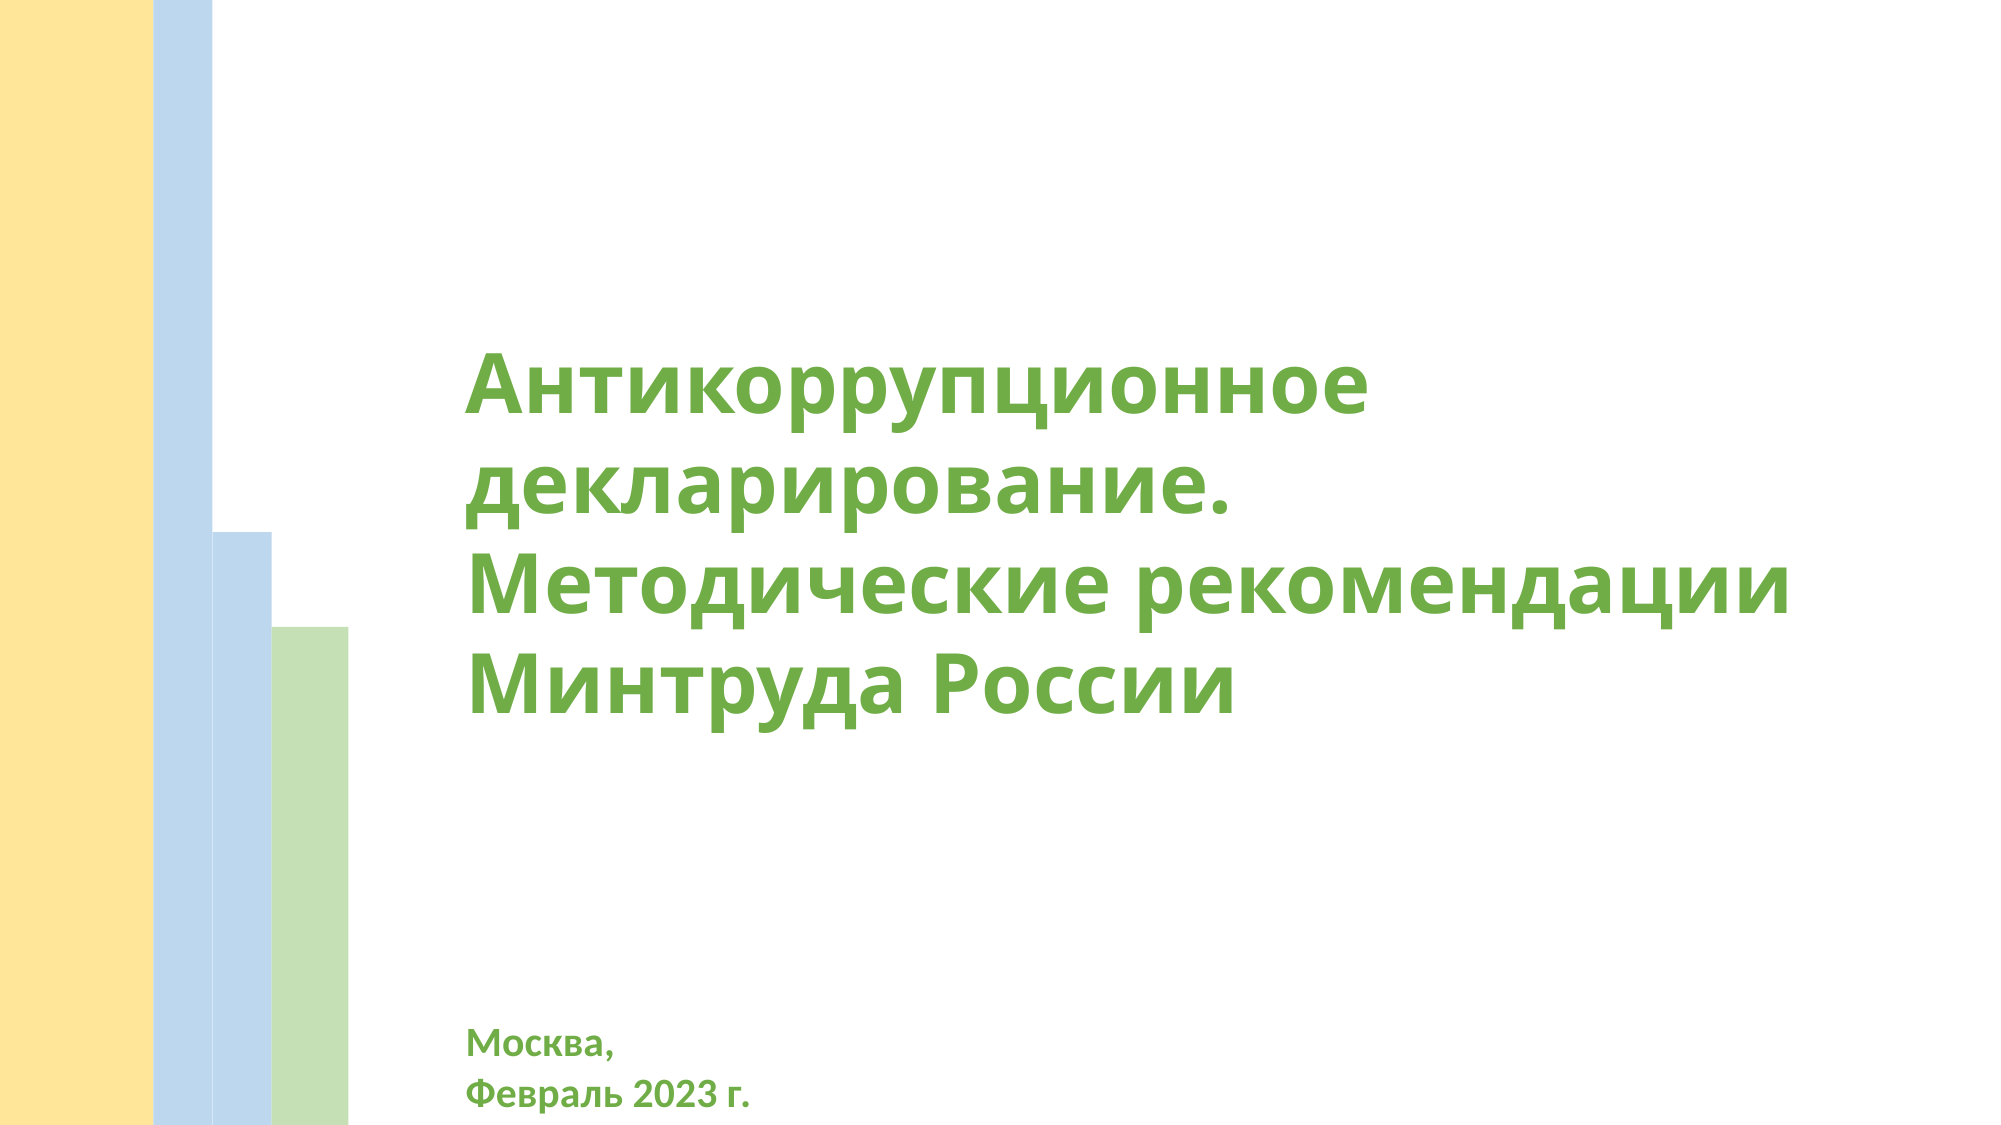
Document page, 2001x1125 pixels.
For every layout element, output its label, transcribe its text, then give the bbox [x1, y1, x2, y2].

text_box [0, 388, 737, 737]
text_box Антикоррупционное декларирование. Методические рекомендации Минтруда России [450, 322, 1878, 738]
text_box Москва, Февраль 2023 г. [450, 907, 1018, 1123]
